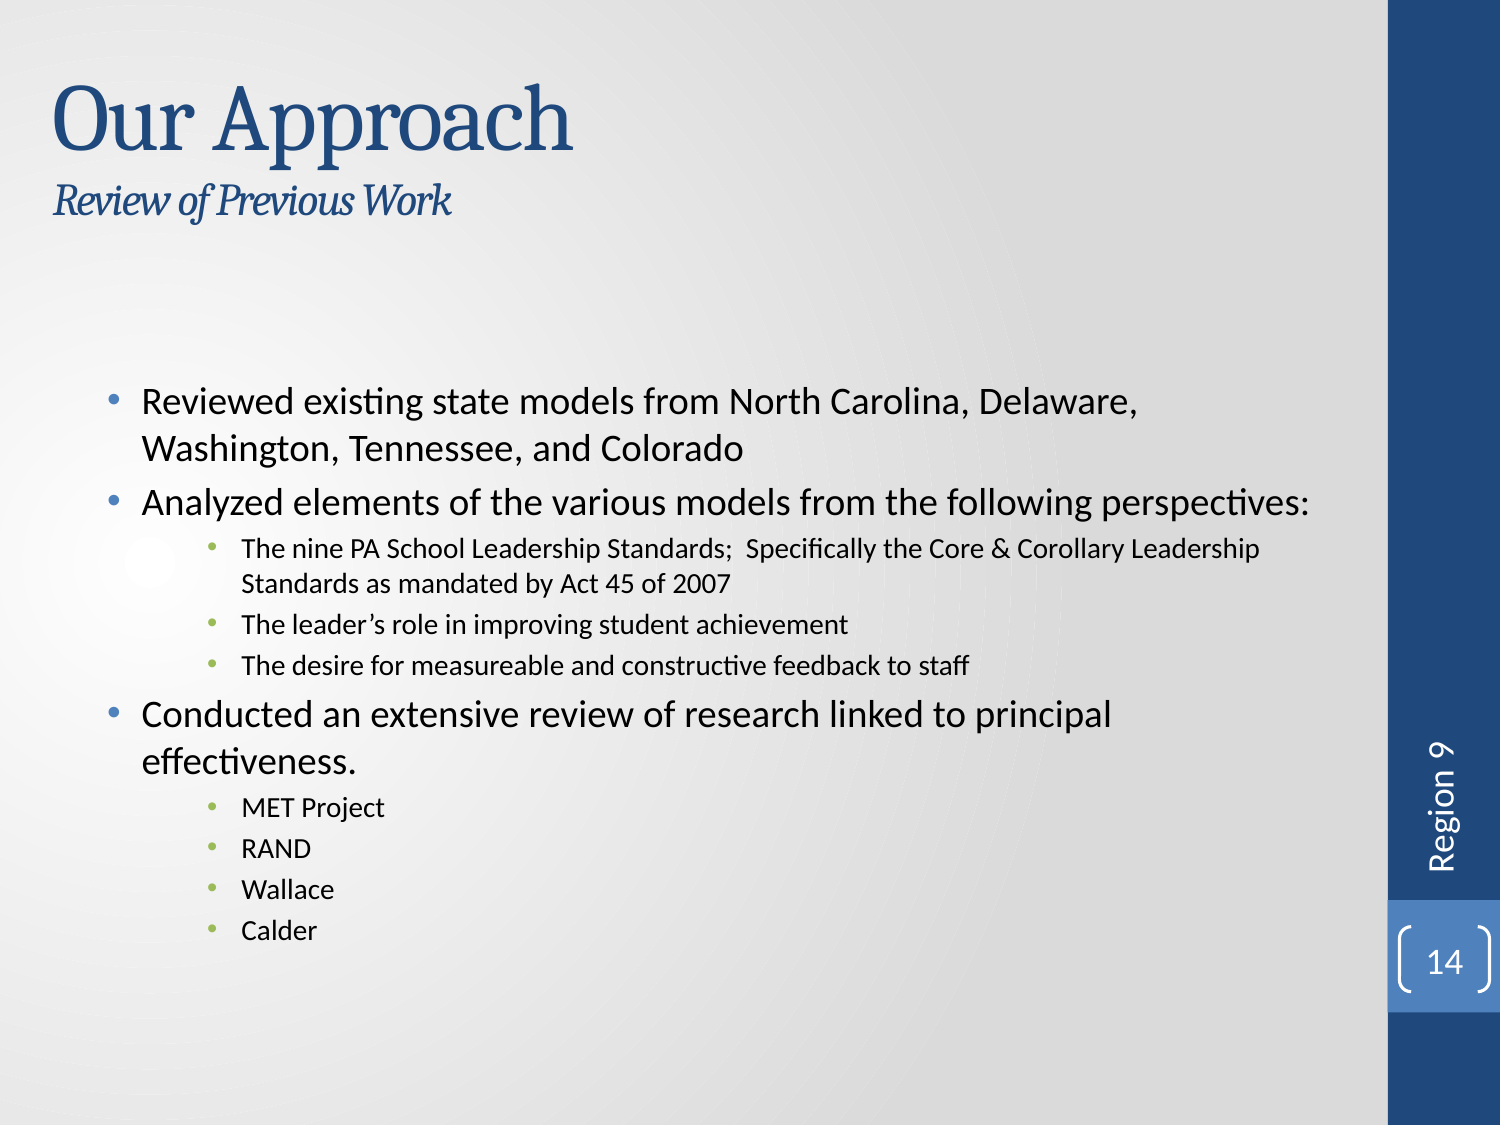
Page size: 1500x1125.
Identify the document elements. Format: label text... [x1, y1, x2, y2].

list Reviewed existing state models from North Carolina, Delaware, Washington, Tennessee, and Colorado Analyzed elements of the various models from the following perspectives: The nine PA School Leadership Standards; Specifically the Core & Corollary Leadership Standards as mandated by Act 45 of 2007 The leader’s role in improving student achievement The desire for measureable and constructive feedback to staff Conducted an extensive review of research linked to principal effectiveness. MET Project RAND Wallace Calder [75, 367, 1350, 1059]
title Our Approach Review of Previous Work [37, 50, 1467, 230]
slide_number 14 [1397, 925, 1492, 994]
footer Region 9 [1408, 500, 1469, 889]
